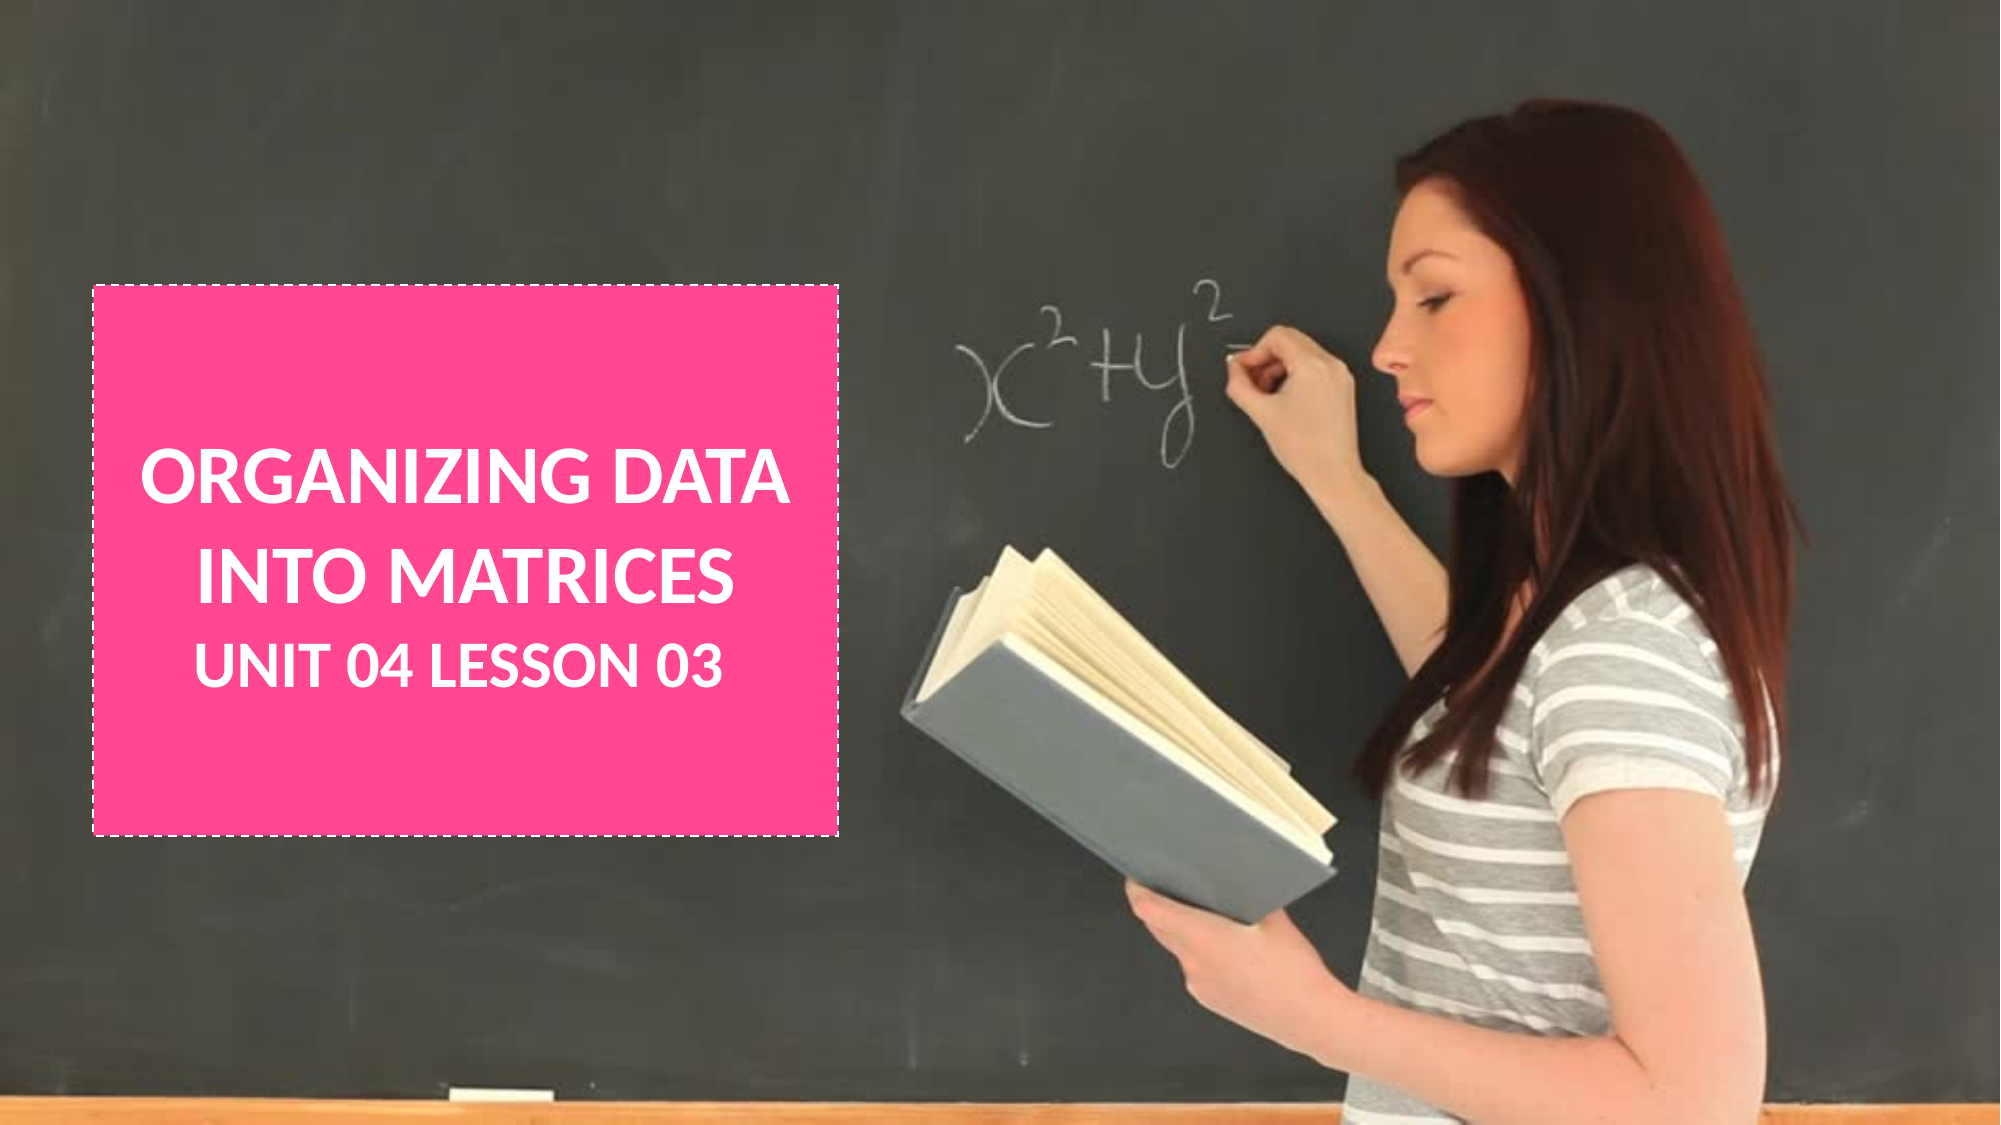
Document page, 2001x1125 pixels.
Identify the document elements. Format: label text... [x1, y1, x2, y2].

picture [0, 0, 2000, 1125]
text_box ORGANIZING DATA INTO MATRICES UNIT 04 LESSON 03 [92, 284, 839, 837]
